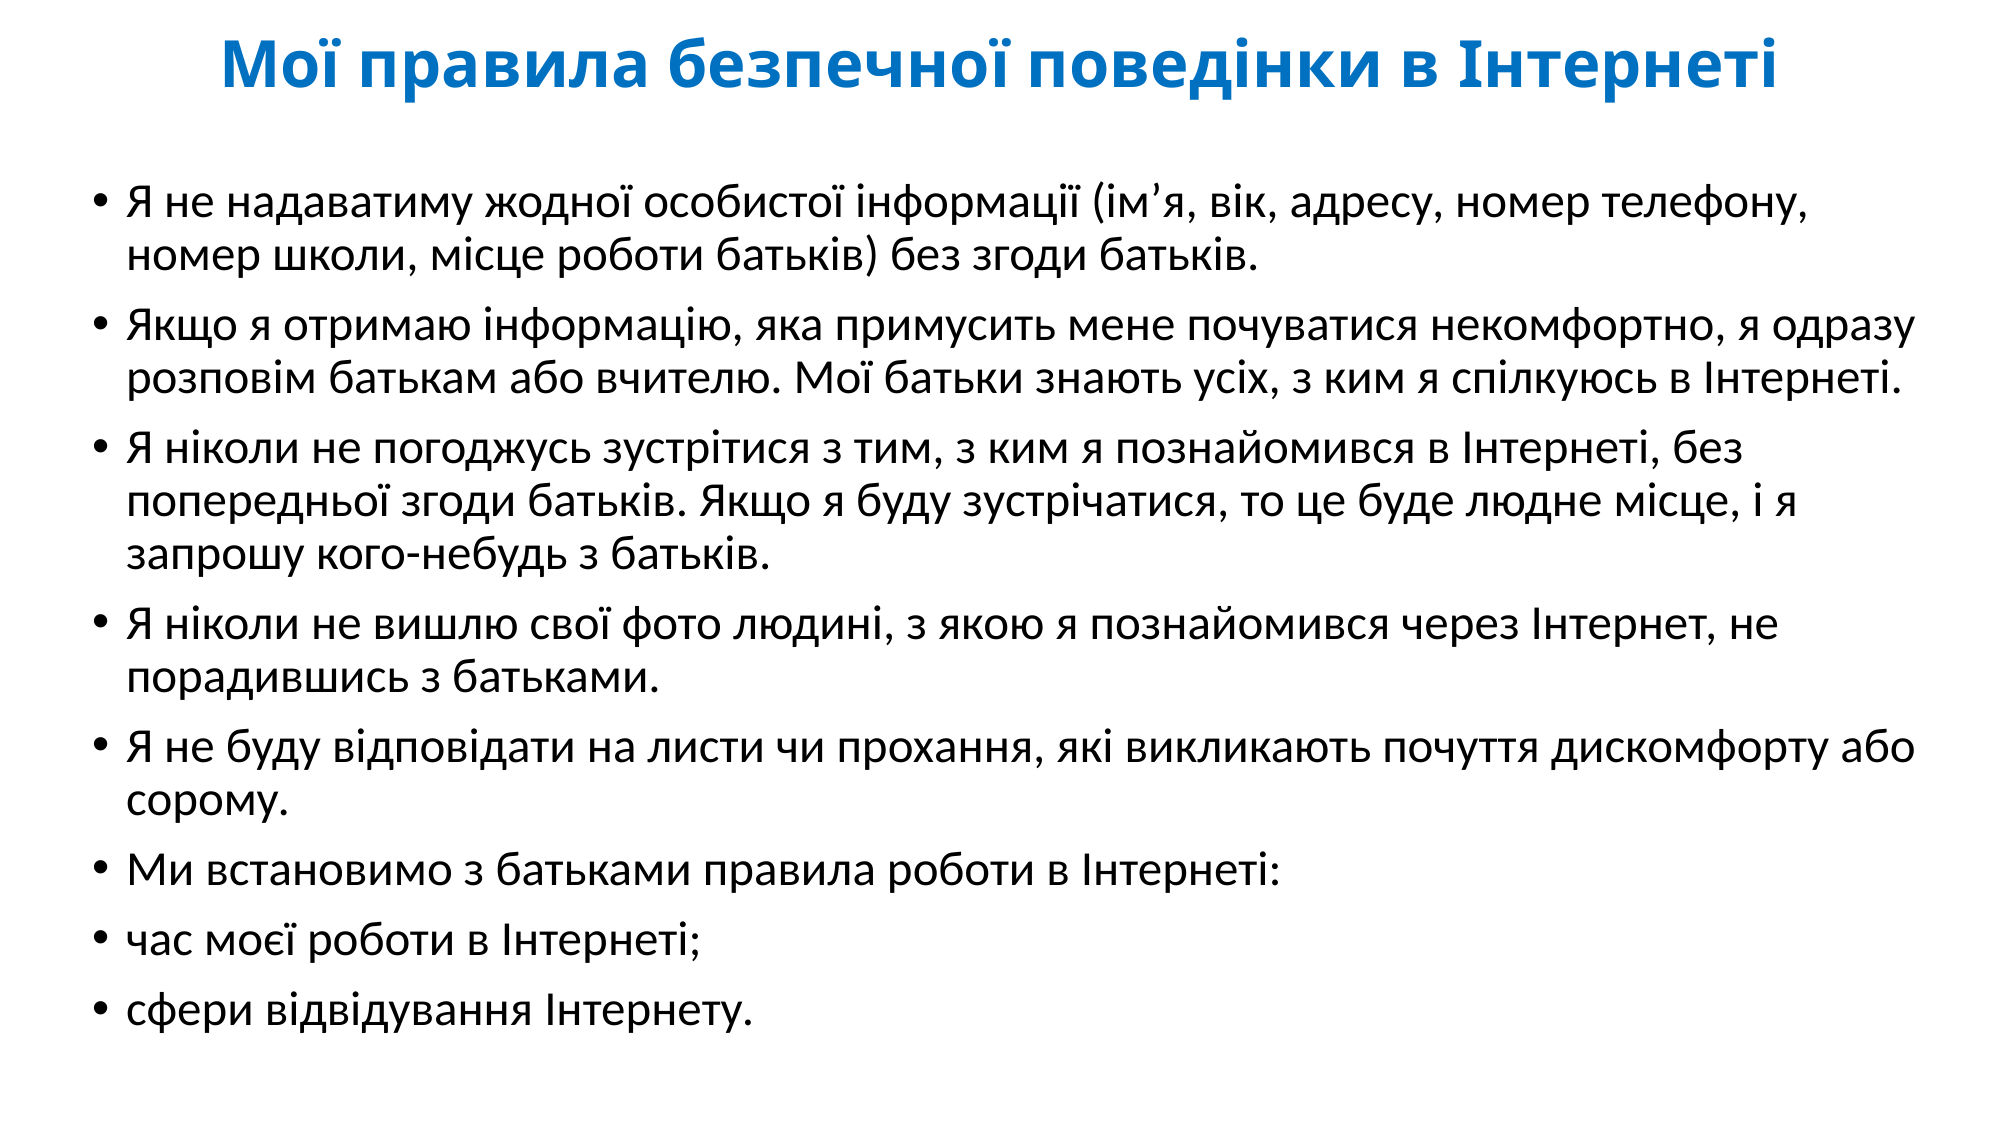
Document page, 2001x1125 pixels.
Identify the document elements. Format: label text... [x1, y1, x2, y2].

title Мої правила безпечної поведінки в Інтернеті [137, 16, 1863, 118]
list Я не надаватиму жодної особистої інформації (ім’я, вік, адресу, номер телефону, номер школи, місце роботи батьків) без згоди батьків. Якщо я отримаю інформацію, яка примусить мене почуватися некомфортно, я одразу розповім батькам або вчителю. Мої батьки знають усіх, з ким я спілкуюсь в Інтернеті. Я ніколи не погоджусь зустрітися з тим, з ким я познайомився в Інтернеті, без попередньої згоди батьків. Якщо я буду зустрічатися, то це буде людне місце, і я запрошу кого-небудь з батьків. Я ніколи не вишлю свої фото людині, з якою я познайомився через Інтернет, не порадившись з батьками. Я не буду відповідати на листи чи прохання, які викликають почуття дискомфорту або сорому. Ми встановимо з батьками правила роботи в Інтернеті: час моєї роботи в Інтернеті; сфери відвідування Інтернету. [77, 168, 1963, 1058]
